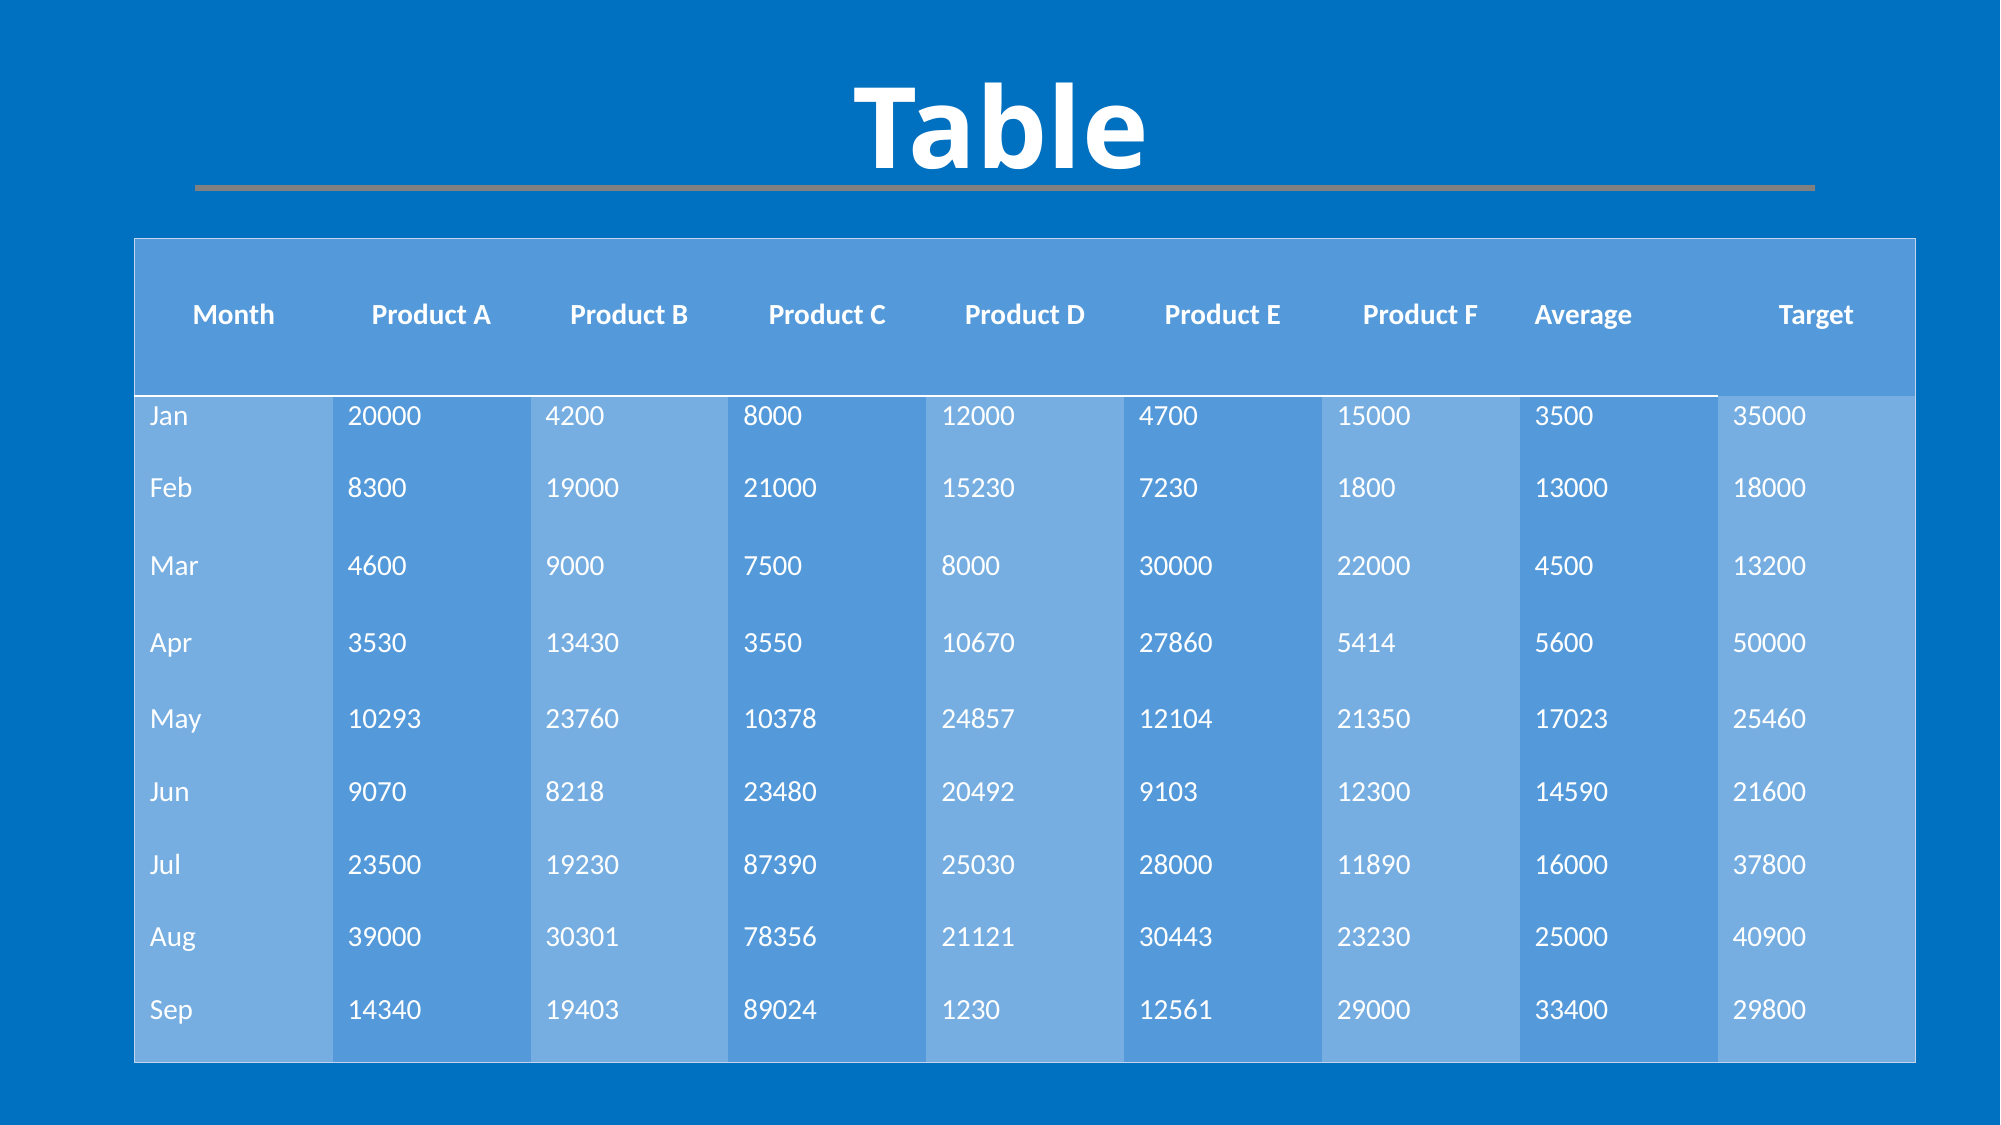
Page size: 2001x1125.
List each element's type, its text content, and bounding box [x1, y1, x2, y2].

table_cell 19230 [531, 845, 728, 917]
table_cell 22000 [1322, 546, 1520, 623]
table_cell 8218 [531, 772, 728, 845]
table_cell 29800 [1718, 990, 1915, 1062]
table_cell 5414 [1322, 623, 1520, 700]
table_cell 12000 [926, 397, 1124, 469]
table_cell 33400 [1520, 990, 1718, 1062]
table_cell Jan [135, 397, 333, 469]
table_cell Mar [135, 546, 333, 623]
table_cell 4200 [531, 397, 728, 469]
table_cell 7230 [1124, 469, 1322, 546]
table_cell 20492 [926, 772, 1124, 845]
table_cell 23760 [531, 700, 728, 772]
table_cell 28000 [1124, 845, 1322, 917]
table_cell 78356 [728, 917, 926, 990]
table_cell 35000 [1718, 396, 1915, 469]
table_cell 29000 [1322, 990, 1520, 1062]
table_cell 8000 [728, 397, 926, 469]
table_cell 8300 [333, 469, 531, 546]
table_cell 12300 [1322, 772, 1520, 845]
table_cell 21121 [926, 917, 1124, 990]
table_cell 3550 [728, 623, 926, 700]
table_cell 37800 [1718, 845, 1915, 917]
table_header Product A [333, 239, 531, 395]
table_cell 7500 [728, 546, 926, 623]
table_cell 21350 [1322, 700, 1520, 772]
table_cell 10378 [728, 700, 926, 772]
table_cell 9000 [531, 546, 728, 623]
table_cell May [135, 700, 333, 772]
table_cell 24857 [926, 700, 1124, 772]
table_cell 30000 [1124, 546, 1322, 623]
table_cell Sep [135, 990, 333, 1062]
table_cell 5600 [1520, 623, 1718, 700]
table_header Product C [728, 239, 926, 395]
table_cell 39000 [333, 917, 531, 990]
table_cell 21000 [728, 469, 926, 546]
table_cell 89024 [728, 990, 926, 1062]
table_cell 16000 [1520, 845, 1718, 917]
table_cell 13200 [1718, 546, 1915, 623]
table_cell 87390 [728, 845, 926, 917]
table_cell 40900 [1718, 917, 1915, 990]
table_header Product B [531, 239, 728, 395]
table_cell 21600 [1718, 772, 1915, 845]
table_cell 19000 [531, 469, 728, 546]
table_cell 4700 [1124, 397, 1322, 469]
table_cell 20000 [333, 397, 531, 469]
table_cell 11890 [1322, 845, 1520, 917]
table_cell Jun [135, 772, 333, 845]
table_cell 10670 [926, 623, 1124, 700]
table_cell 15230 [926, 469, 1124, 546]
table_cell 23500 [333, 845, 531, 917]
table_cell 30443 [1124, 917, 1322, 990]
table_cell 12561 [1124, 990, 1322, 1062]
table_cell 10293 [333, 700, 531, 772]
table_cell 9103 [1124, 772, 1322, 845]
table_cell 4500 [1520, 546, 1718, 623]
table_cell 19403 [531, 990, 728, 1062]
title Table [175, 0, 1826, 238]
table_cell 25030 [926, 845, 1124, 917]
table_cell 23480 [728, 772, 926, 845]
table_cell 18000 [1718, 469, 1915, 546]
table_cell 30301 [531, 917, 728, 990]
table_header Month [135, 239, 333, 395]
table_cell 14590 [1520, 772, 1718, 845]
table_cell 17023 [1520, 700, 1718, 772]
table_cell 13000 [1520, 469, 1718, 546]
table_cell 3500 [1520, 397, 1718, 469]
table_header Target [1718, 239, 1915, 396]
table_cell 15000 [1322, 397, 1520, 469]
table_cell 4600 [333, 546, 531, 623]
table_header Average [1520, 239, 1718, 395]
table_cell 23230 [1322, 917, 1520, 990]
table_cell 12104 [1124, 700, 1322, 772]
table_cell 13430 [531, 623, 728, 700]
table_cell 25460 [1718, 700, 1915, 772]
table_cell 9070 [333, 772, 531, 845]
table_cell 8000 [926, 546, 1124, 623]
table_cell 27860 [1124, 623, 1322, 700]
table_header Product F [1322, 239, 1520, 395]
table_header Product D [926, 239, 1124, 395]
table_cell Feb [135, 469, 333, 546]
table_cell Aug [135, 917, 333, 990]
table_cell 1230 [926, 990, 1124, 1062]
table_cell Apr [135, 623, 333, 700]
table_cell 3530 [333, 623, 531, 700]
table_cell 50000 [1718, 623, 1915, 700]
table_cell Jul [135, 845, 333, 917]
table_cell 25000 [1520, 917, 1718, 990]
table_cell 1800 [1322, 469, 1520, 546]
table_header Product E [1124, 239, 1322, 395]
table_cell 14340 [333, 990, 531, 1062]
